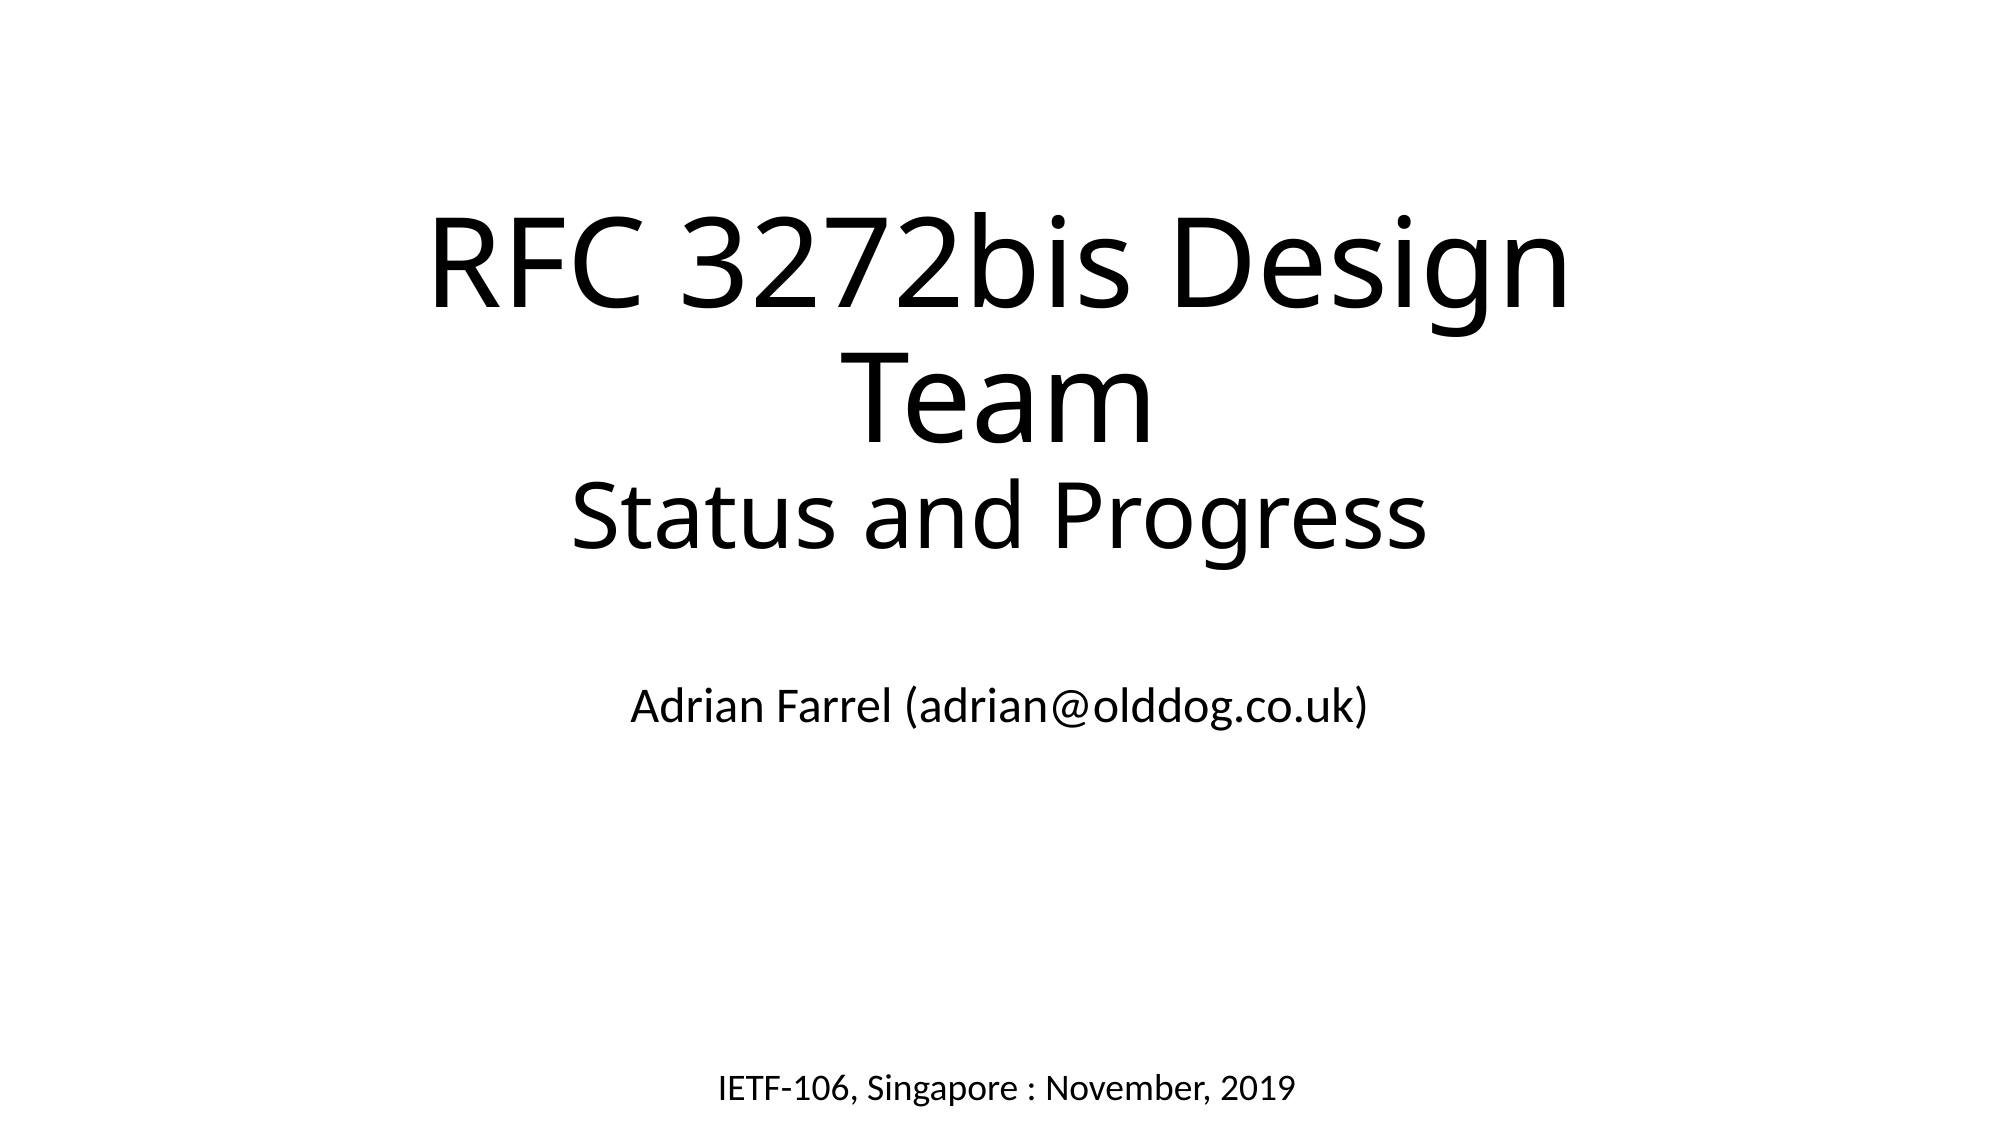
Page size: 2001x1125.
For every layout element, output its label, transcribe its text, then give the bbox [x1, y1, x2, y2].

title RFC 3272bis Design Team Status and Progress [249, 184, 1750, 576]
subtitle Adrian Farrel (adrian@olddog.co.uk) [249, 590, 1750, 863]
text_box IETF-106, Singapore : November, 2019 [394, 1055, 1620, 1116]
